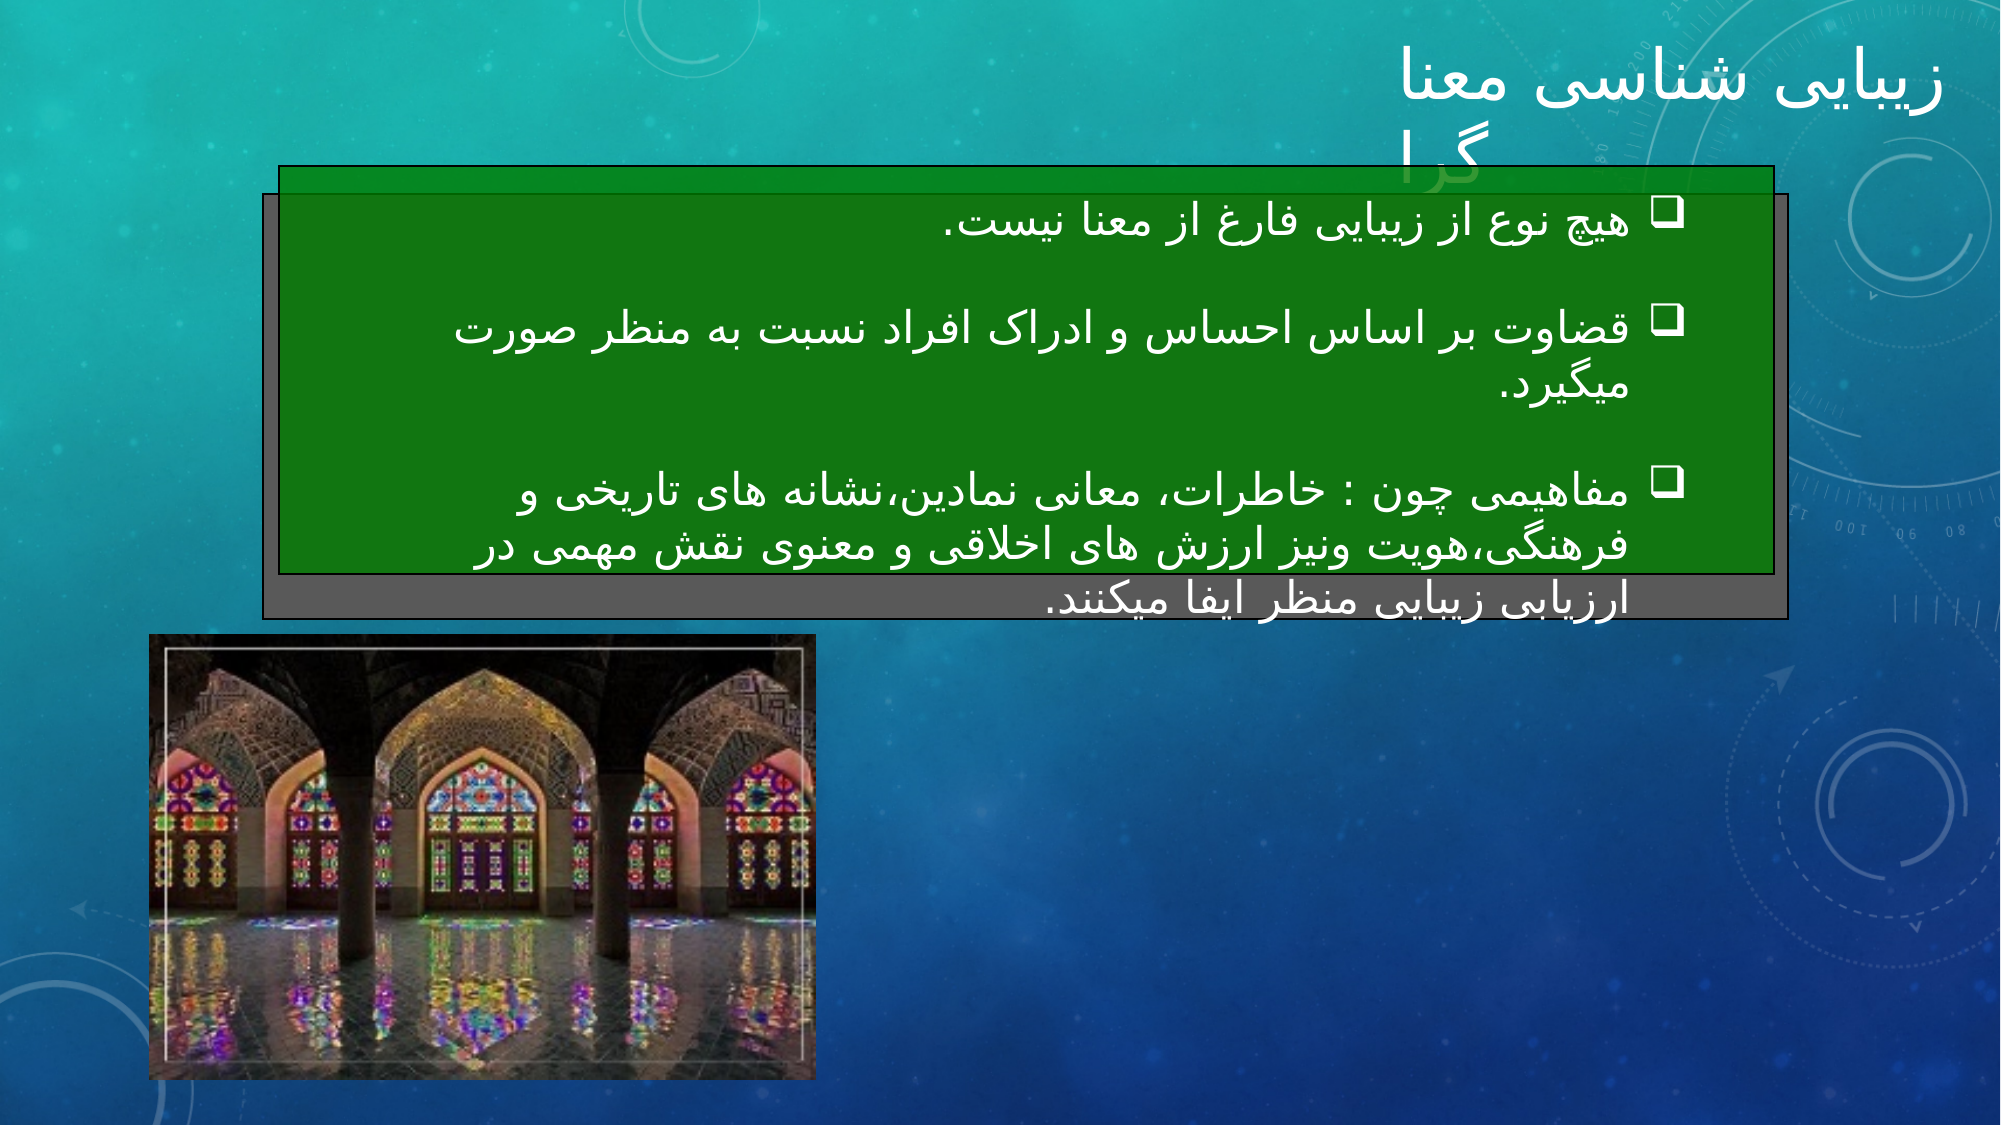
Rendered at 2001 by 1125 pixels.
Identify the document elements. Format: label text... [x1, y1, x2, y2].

picture [0, 0, 2001, 1125]
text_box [262, 165, 1788, 620]
text_box زیبایی شناسی معنا گرا [1382, 21, 2000, 205]
